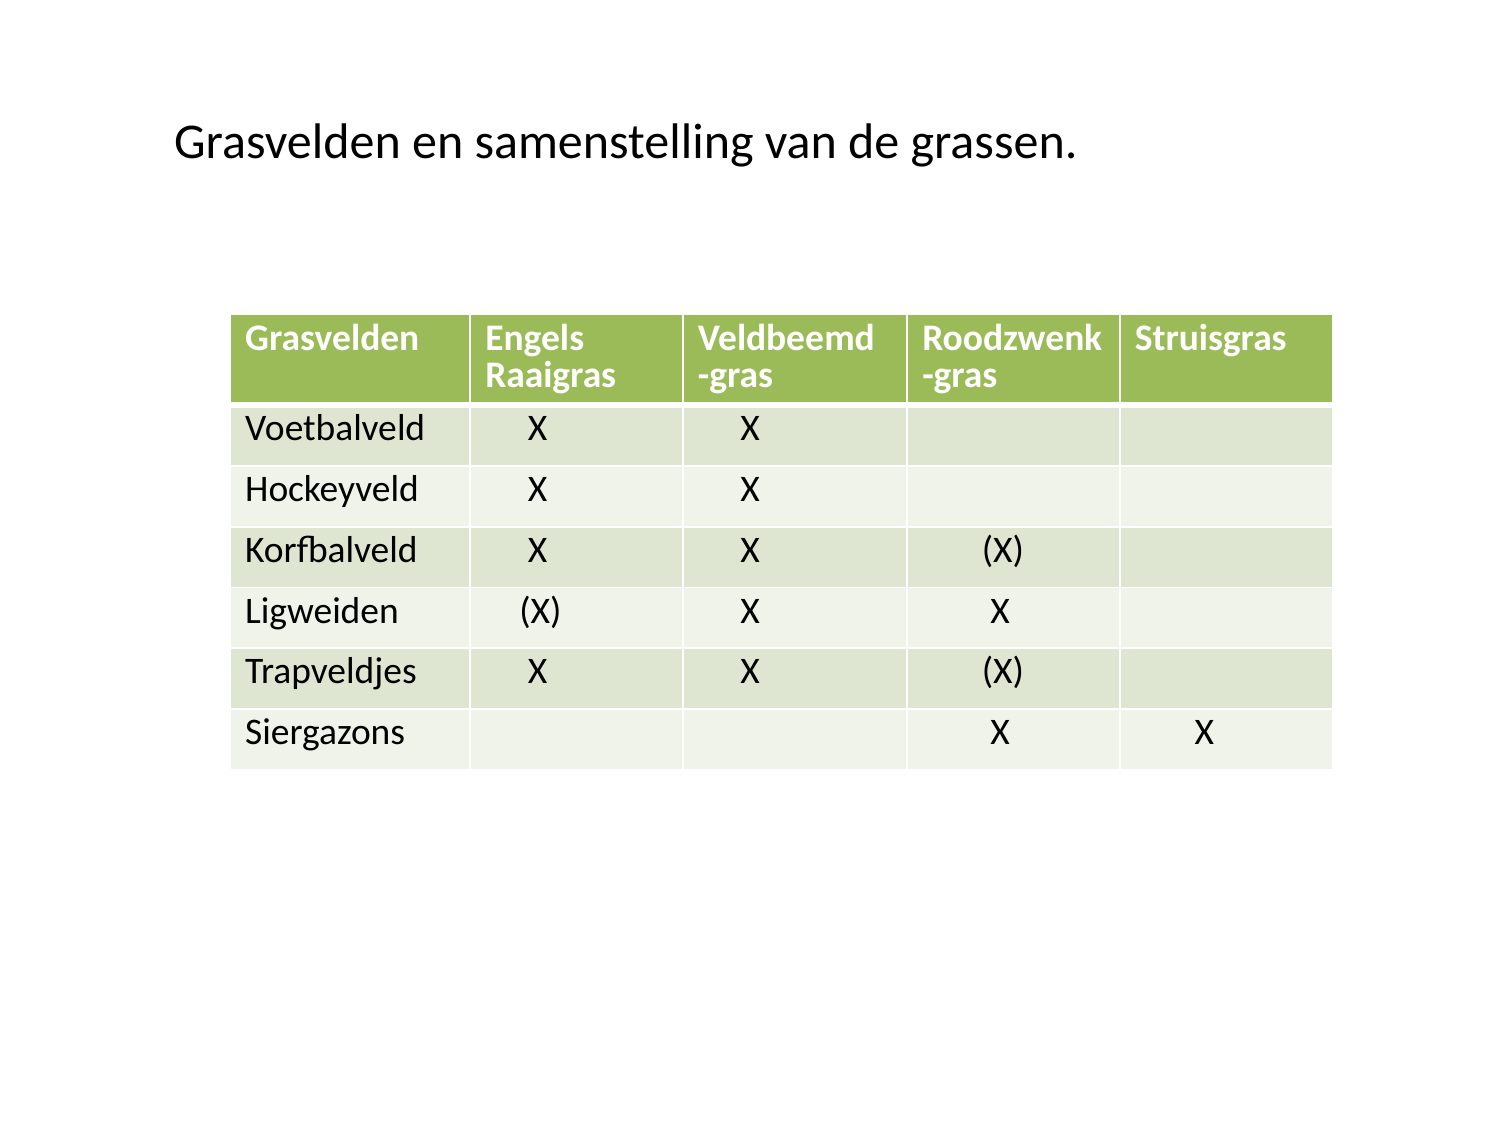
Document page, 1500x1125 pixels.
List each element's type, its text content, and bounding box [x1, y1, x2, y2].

table_header Engels Raaigras [471, 315, 682, 402]
table_cell [471, 710, 682, 769]
table_cell X [908, 710, 1119, 769]
table_cell X [1121, 710, 1332, 769]
table_cell Trapveldjes [231, 649, 469, 708]
table_cell [908, 408, 1119, 465]
table_cell [684, 710, 906, 769]
table_cell Voetbalveld [231, 408, 469, 465]
table_cell X [471, 649, 682, 708]
table_cell [1121, 408, 1332, 465]
table_cell X [471, 467, 682, 526]
table_cell Hockeyveld [231, 467, 469, 526]
table_cell [1121, 649, 1332, 708]
table_cell Korfbalveld [231, 528, 469, 587]
table_header Struisgras [1121, 315, 1332, 402]
table_header Veldbeemd -gras [684, 315, 906, 402]
table_cell [908, 467, 1119, 526]
table_cell X [684, 528, 906, 587]
table_cell Ligweiden [231, 588, 469, 647]
table_cell Siergazons [231, 710, 469, 769]
table_cell [1121, 528, 1332, 587]
table_cell (X) [471, 588, 682, 647]
table_cell X [471, 528, 682, 587]
table_cell X [684, 467, 906, 526]
table_cell X [684, 408, 906, 465]
table_cell X [684, 588, 906, 647]
text_box Grasvelden en samenstelling van de grassen. [159, 100, 1211, 176]
table_cell (X) [908, 649, 1119, 708]
table_cell [1121, 467, 1332, 526]
table_cell X [908, 588, 1119, 647]
table_header Grasvelden [231, 315, 469, 402]
table_header Roodzwenk -gras [908, 315, 1119, 402]
table_cell X [471, 408, 682, 465]
table_cell [1121, 588, 1332, 647]
table_cell (X) [908, 528, 1119, 587]
table_cell X [684, 649, 906, 708]
